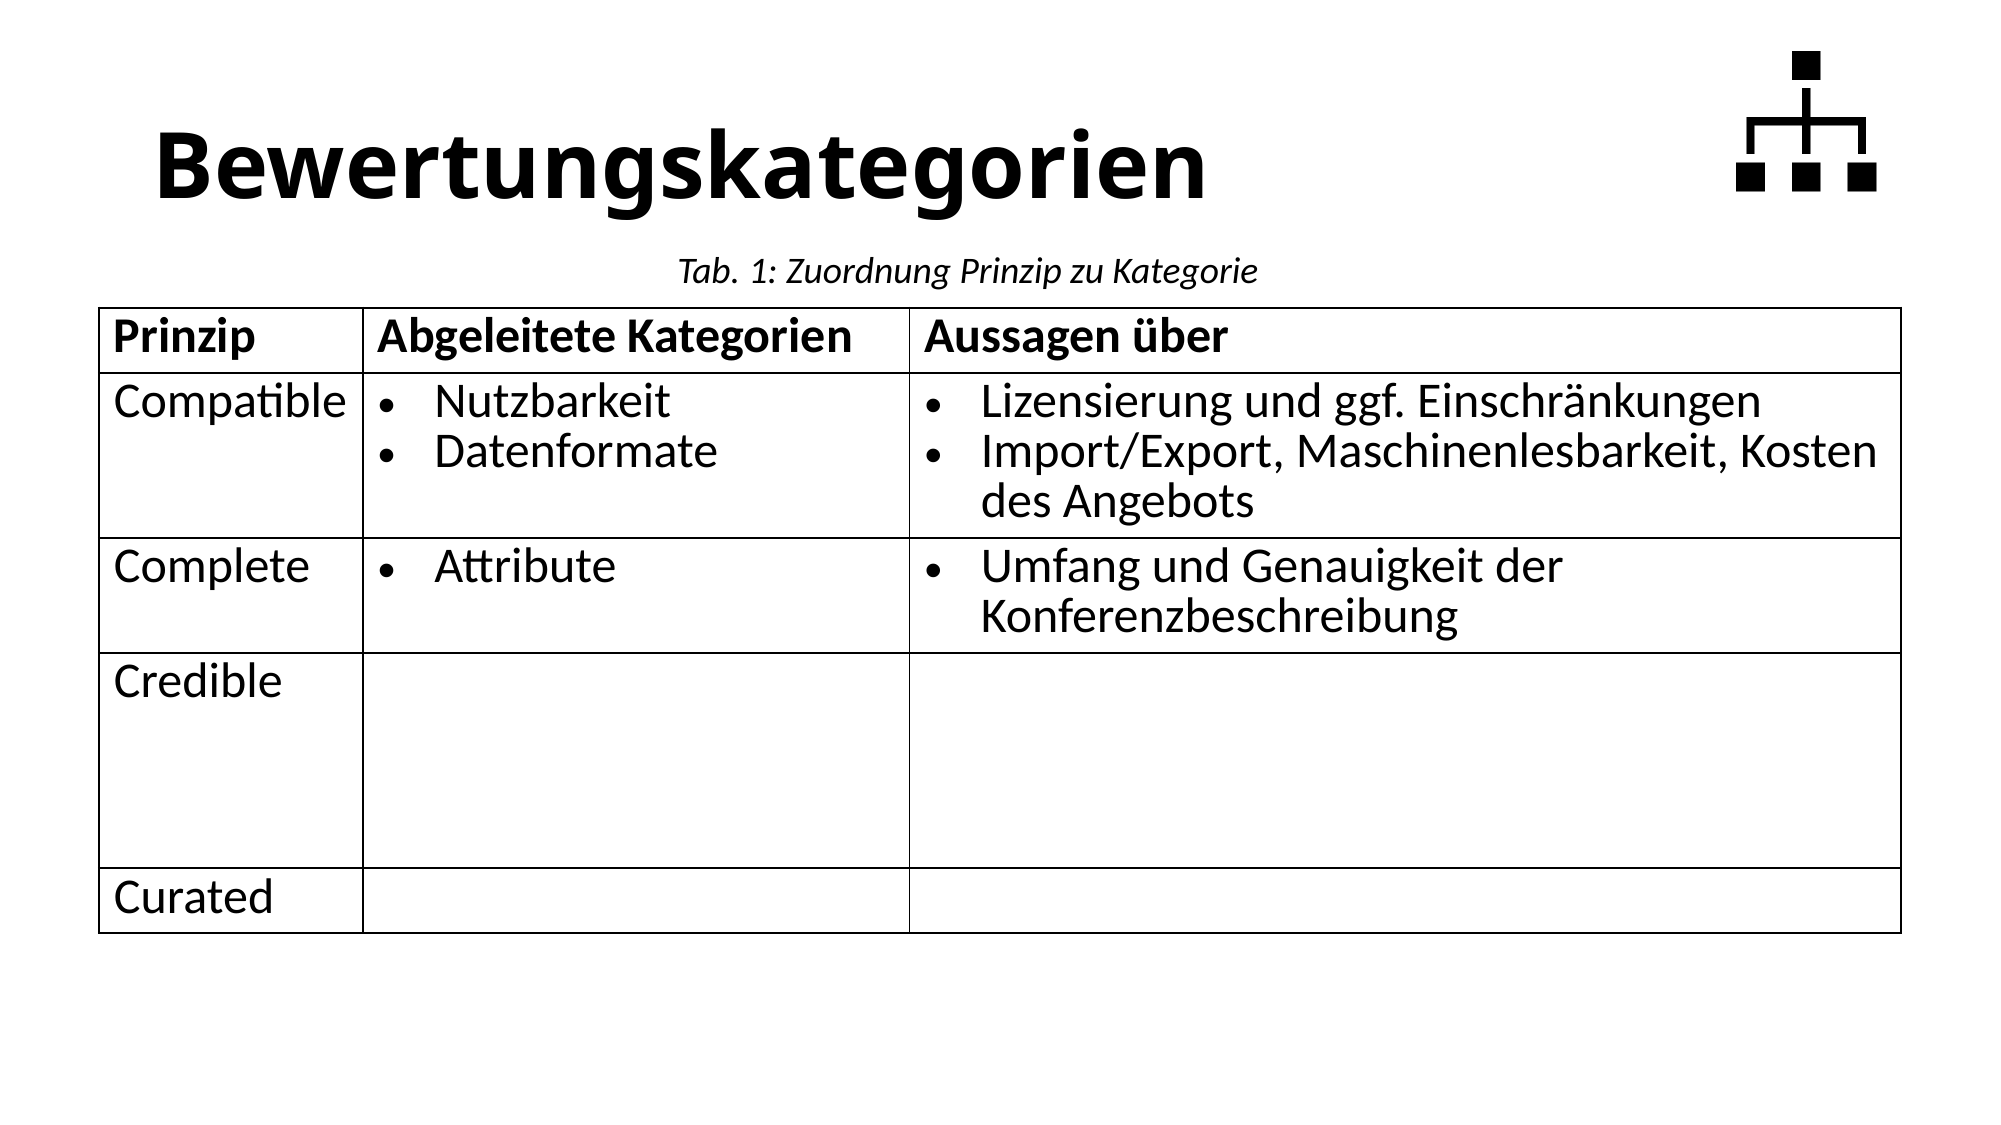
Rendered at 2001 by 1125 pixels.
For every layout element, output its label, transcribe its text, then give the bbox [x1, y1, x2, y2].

table_cell [364, 654, 909, 867]
table_cell [910, 654, 1900, 867]
text_box Tab. 1: Zuordnung Prinzip zu Kategorie [662, 278, 1436, 299]
table_cell Umfang und Genauigkeit der Konferenzbeschreibung [910, 539, 1900, 652]
table_cell Credible [100, 654, 362, 867]
table_cell Compatible [100, 374, 362, 537]
table_cell Lizensierung und ggf. Einschränkungen Import/Export, Maschinenlesbarkeit, Kosten des Angebots [910, 374, 1900, 537]
table_cell [910, 869, 1900, 932]
table_cell Nutzbarkeit Datenformate [364, 374, 909, 537]
table_cell [364, 869, 909, 932]
table_header Aussagen über [910, 309, 1900, 372]
table_cell Attribute [364, 539, 909, 652]
table_cell Complete [100, 539, 362, 652]
title Bewertungskategorien [137, 59, 1863, 278]
table_header Abgeleitete Kategorien [364, 309, 909, 372]
table_cell Curated [100, 869, 362, 932]
picture [1709, 22, 1907, 220]
table_header Prinzip [100, 309, 362, 372]
